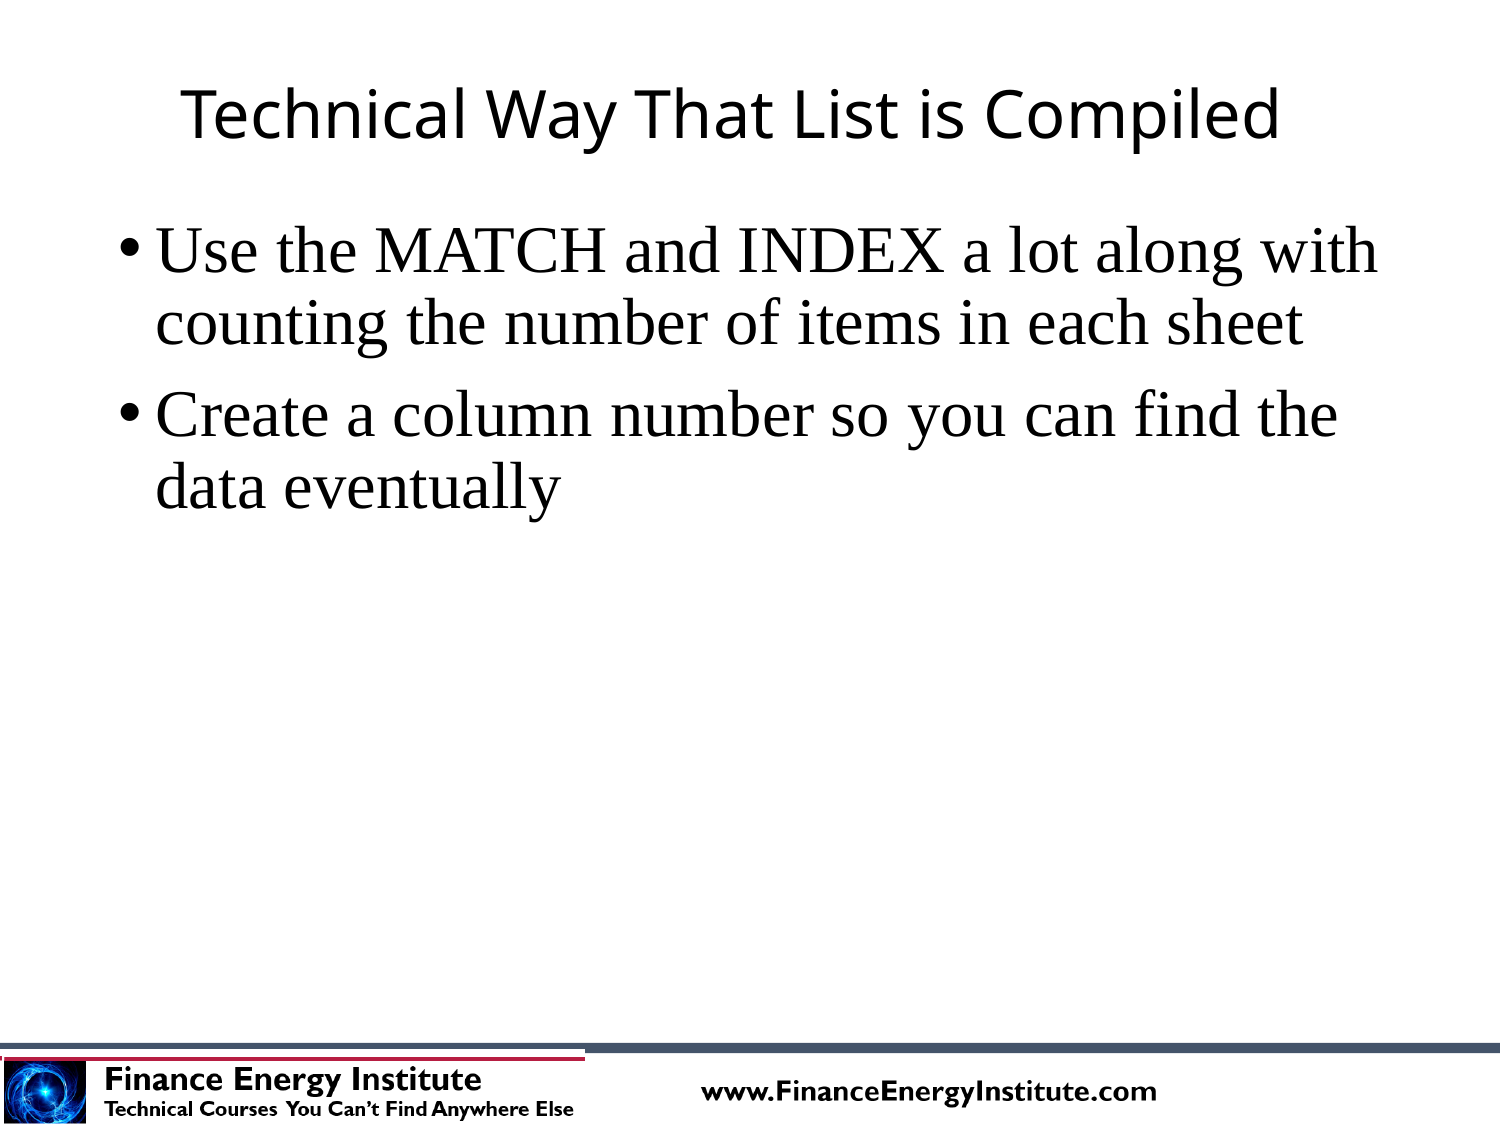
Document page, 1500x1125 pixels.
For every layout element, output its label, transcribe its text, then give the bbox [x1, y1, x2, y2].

list Use the MATCH and INDEX a lot along with counting the number of items in each sheet Create a column number so you can find the data eventually [103, 207, 1400, 1014]
picture [696, 1074, 1166, 1112]
title Technical Way That List is Compiled [103, 59, 1361, 174]
picture [0, 1049, 585, 1125]
